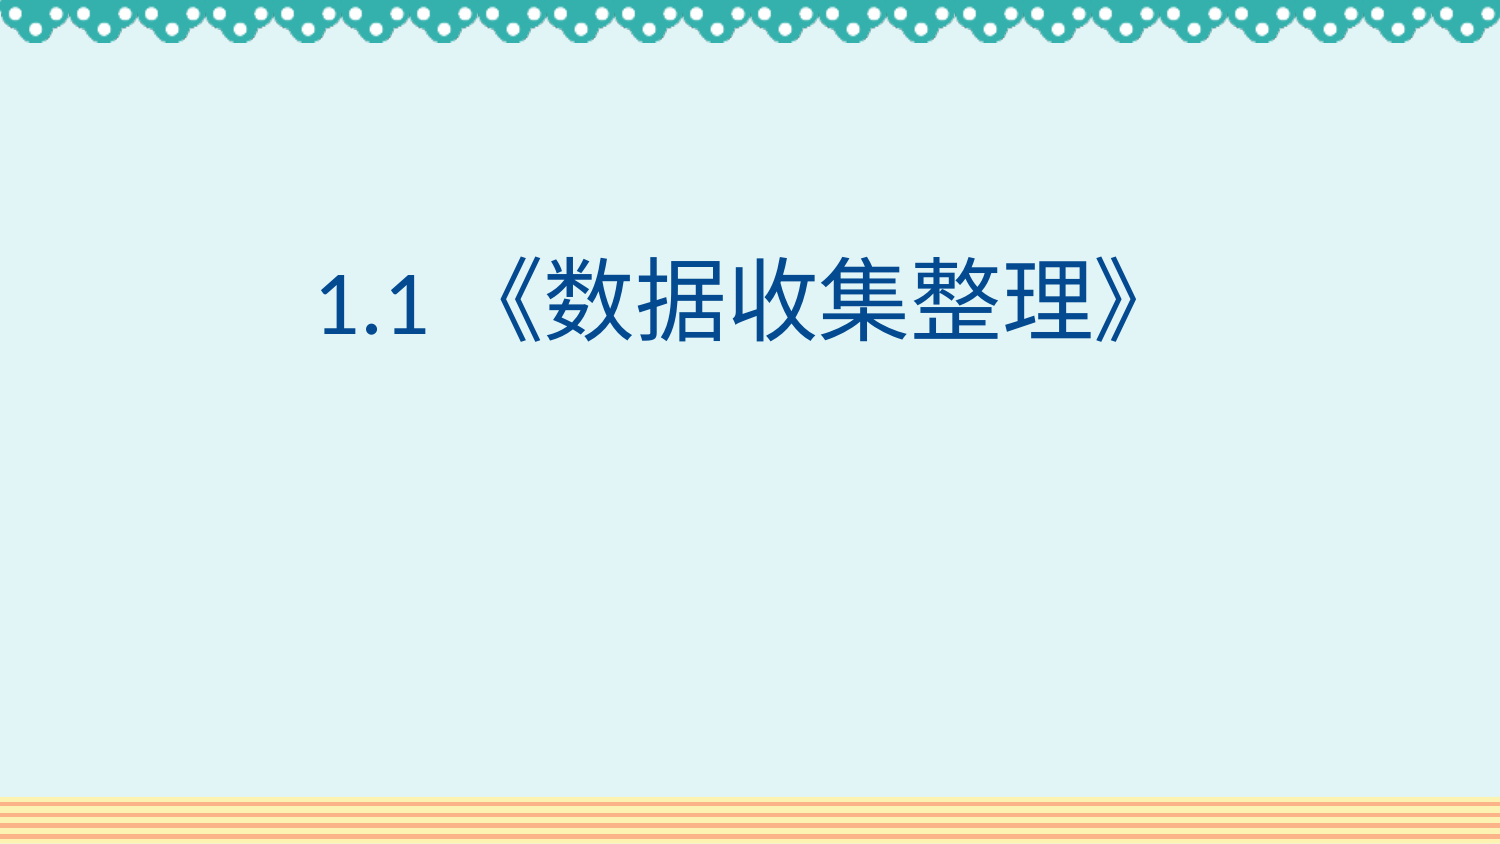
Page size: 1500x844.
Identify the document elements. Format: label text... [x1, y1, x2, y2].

picture [0, 0, 1500, 43]
text_box 1.1《数据收集整理》 [0, 235, 1500, 360]
